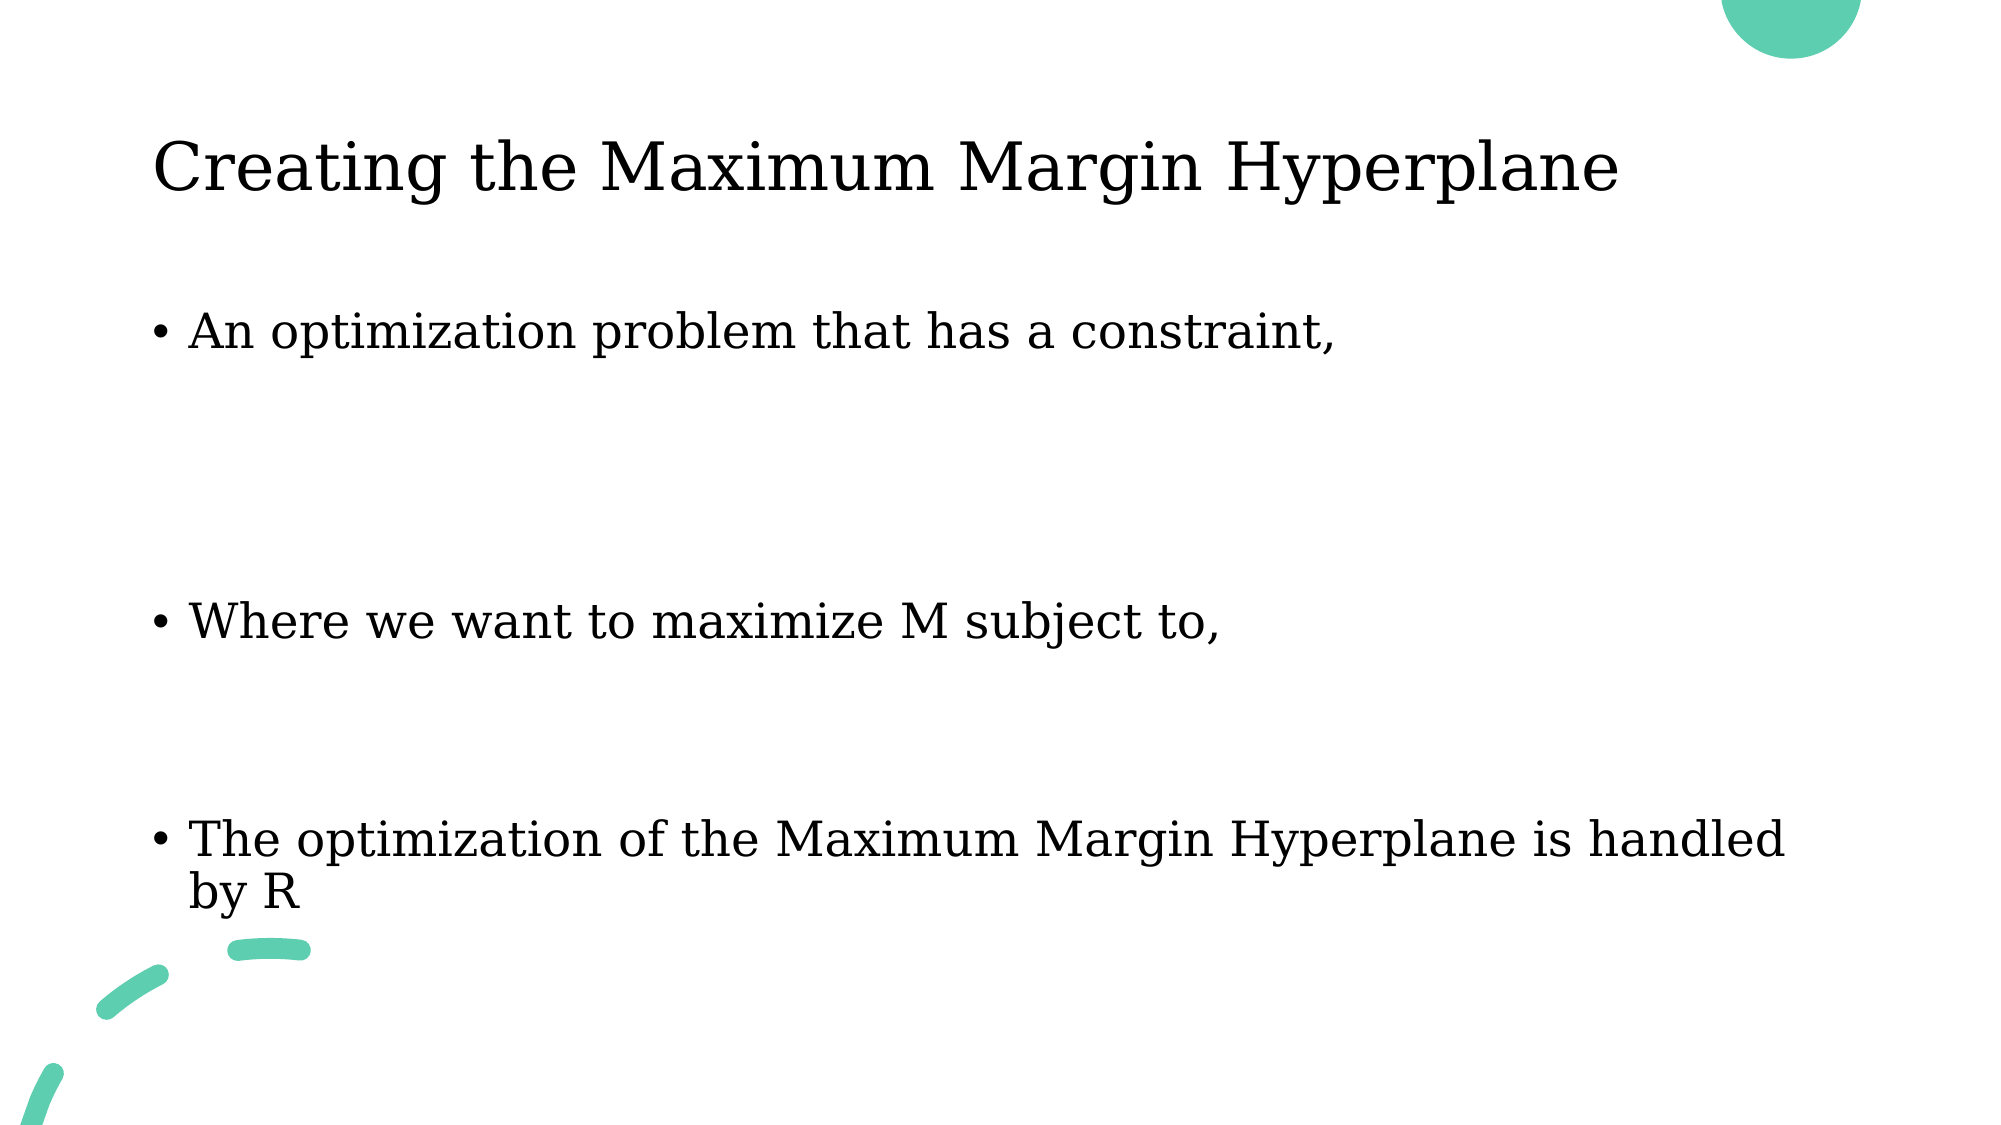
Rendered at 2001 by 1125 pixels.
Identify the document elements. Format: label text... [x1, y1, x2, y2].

title Creating the Maximum Margin Hyperplane [137, 59, 1863, 278]
